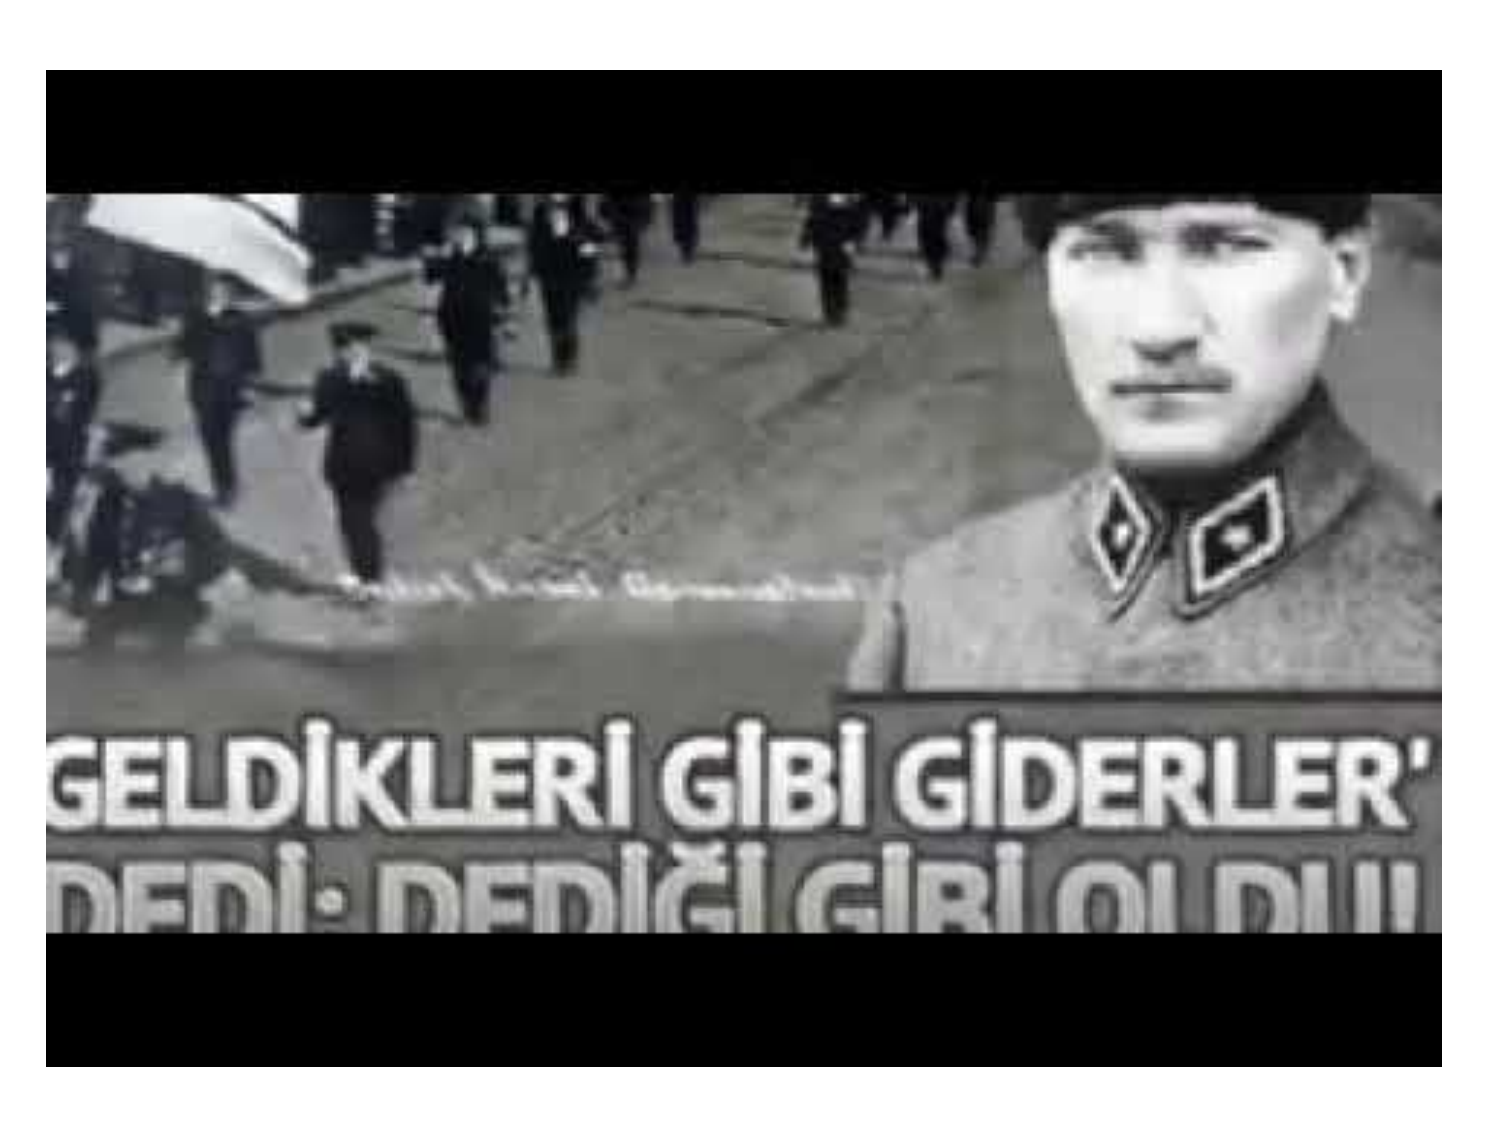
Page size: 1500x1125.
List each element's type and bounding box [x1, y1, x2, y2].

picture [46, 70, 1442, 1067]
